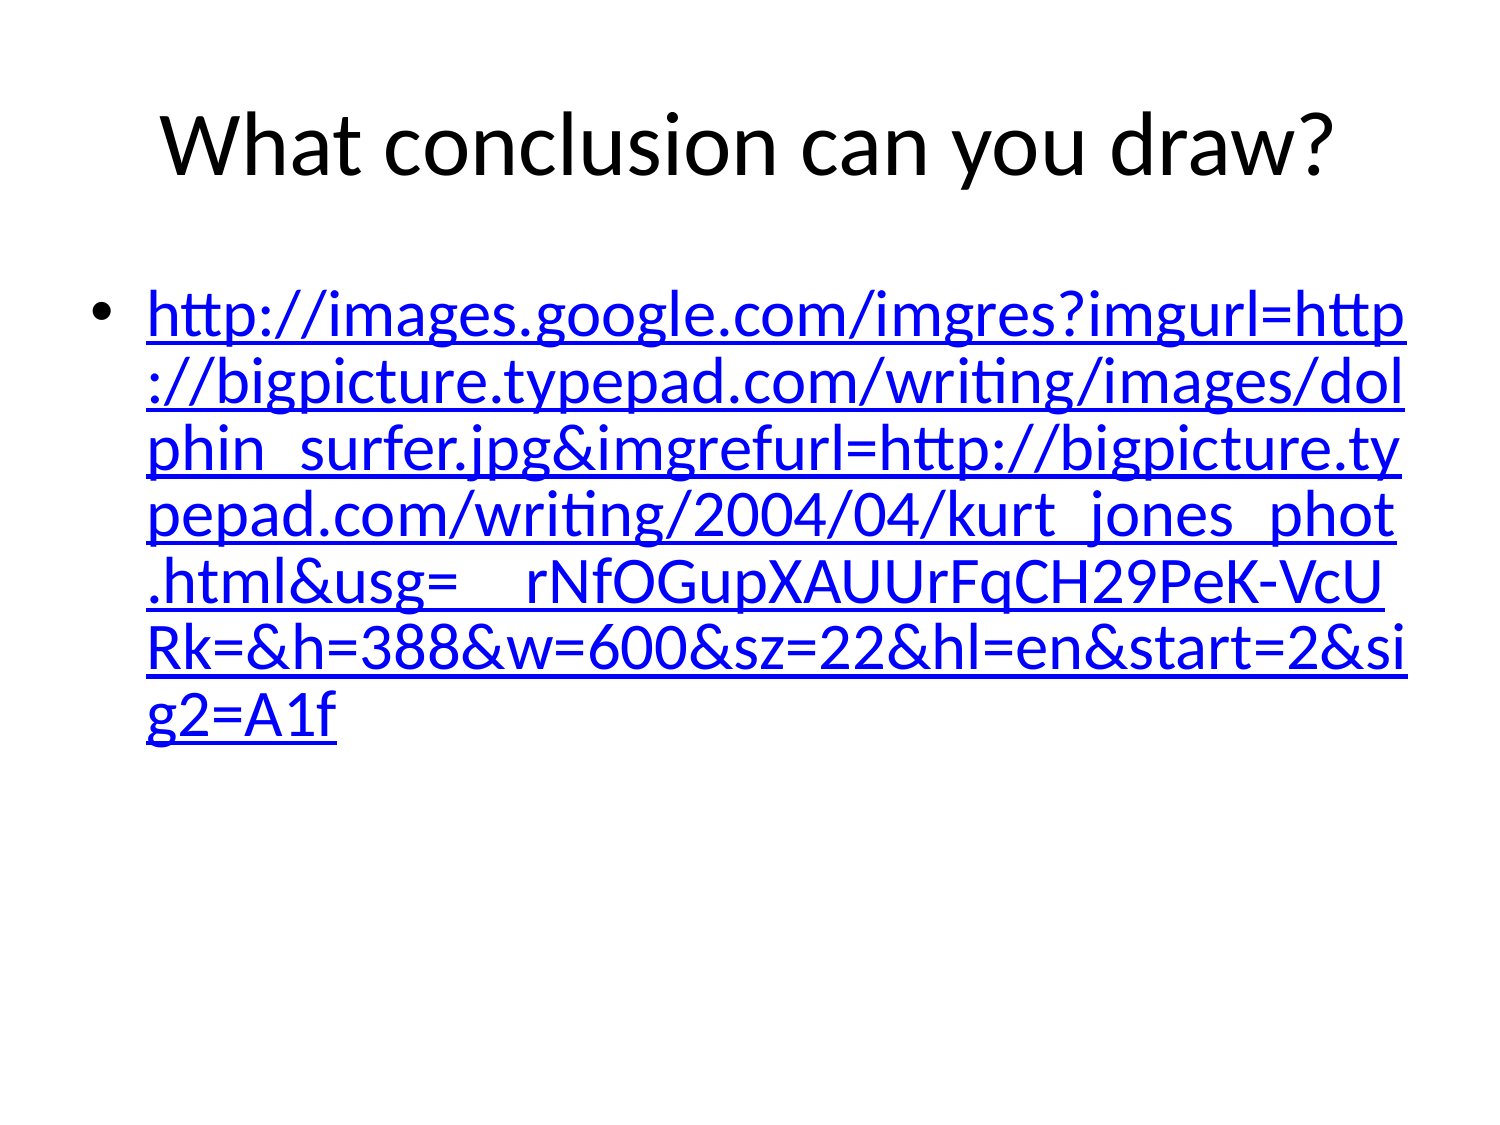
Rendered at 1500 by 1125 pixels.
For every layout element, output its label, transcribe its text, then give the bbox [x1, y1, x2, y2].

list http://images.google.com/imgres?imgurl=http://bigpicture.typepad.com/writing/images/dolphin_surfer.jpg&imgrefurl=http://bigpicture.typepad.com/writing/2004/04/kurt_jones_phot.html&usg=__rNfOGupXAUUrFqCH29PeK-VcURk=&h=388&w=600&sz=22&hl=en&start=2&sig2=A1f [75, 262, 1425, 1005]
title What conclusion can you draw? [75, 45, 1425, 233]
